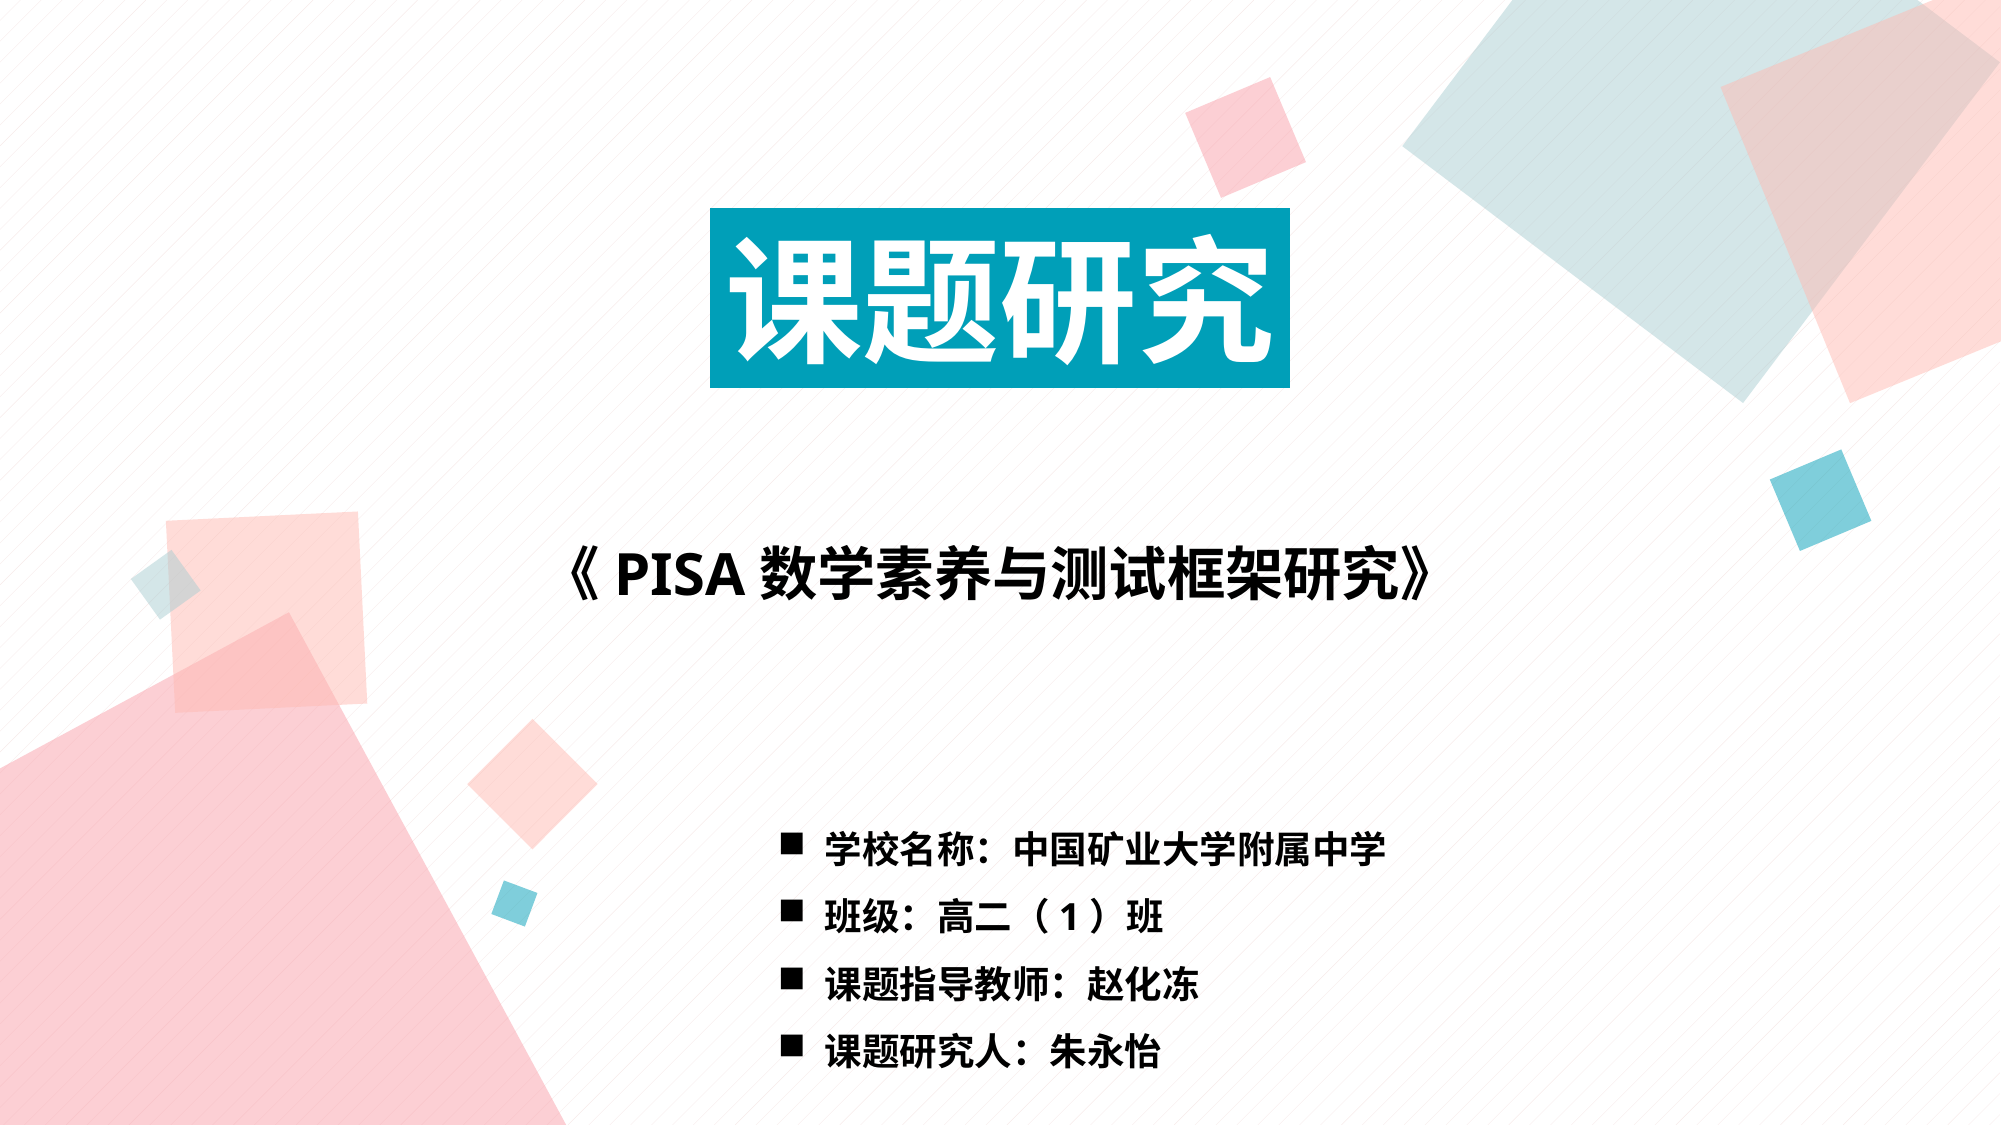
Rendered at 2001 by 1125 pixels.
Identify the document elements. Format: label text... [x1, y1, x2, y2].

text_box 学校名称：中国矿业大学附属中学 班级：高二（1）班 课题指导教师：赵化冻 课题研究人：朱永怡 [763, 795, 1569, 1081]
text_box 课题研究 [710, 208, 1290, 388]
text_box 《PISA数学素养与测试框架研究》 [526, 494, 1473, 615]
